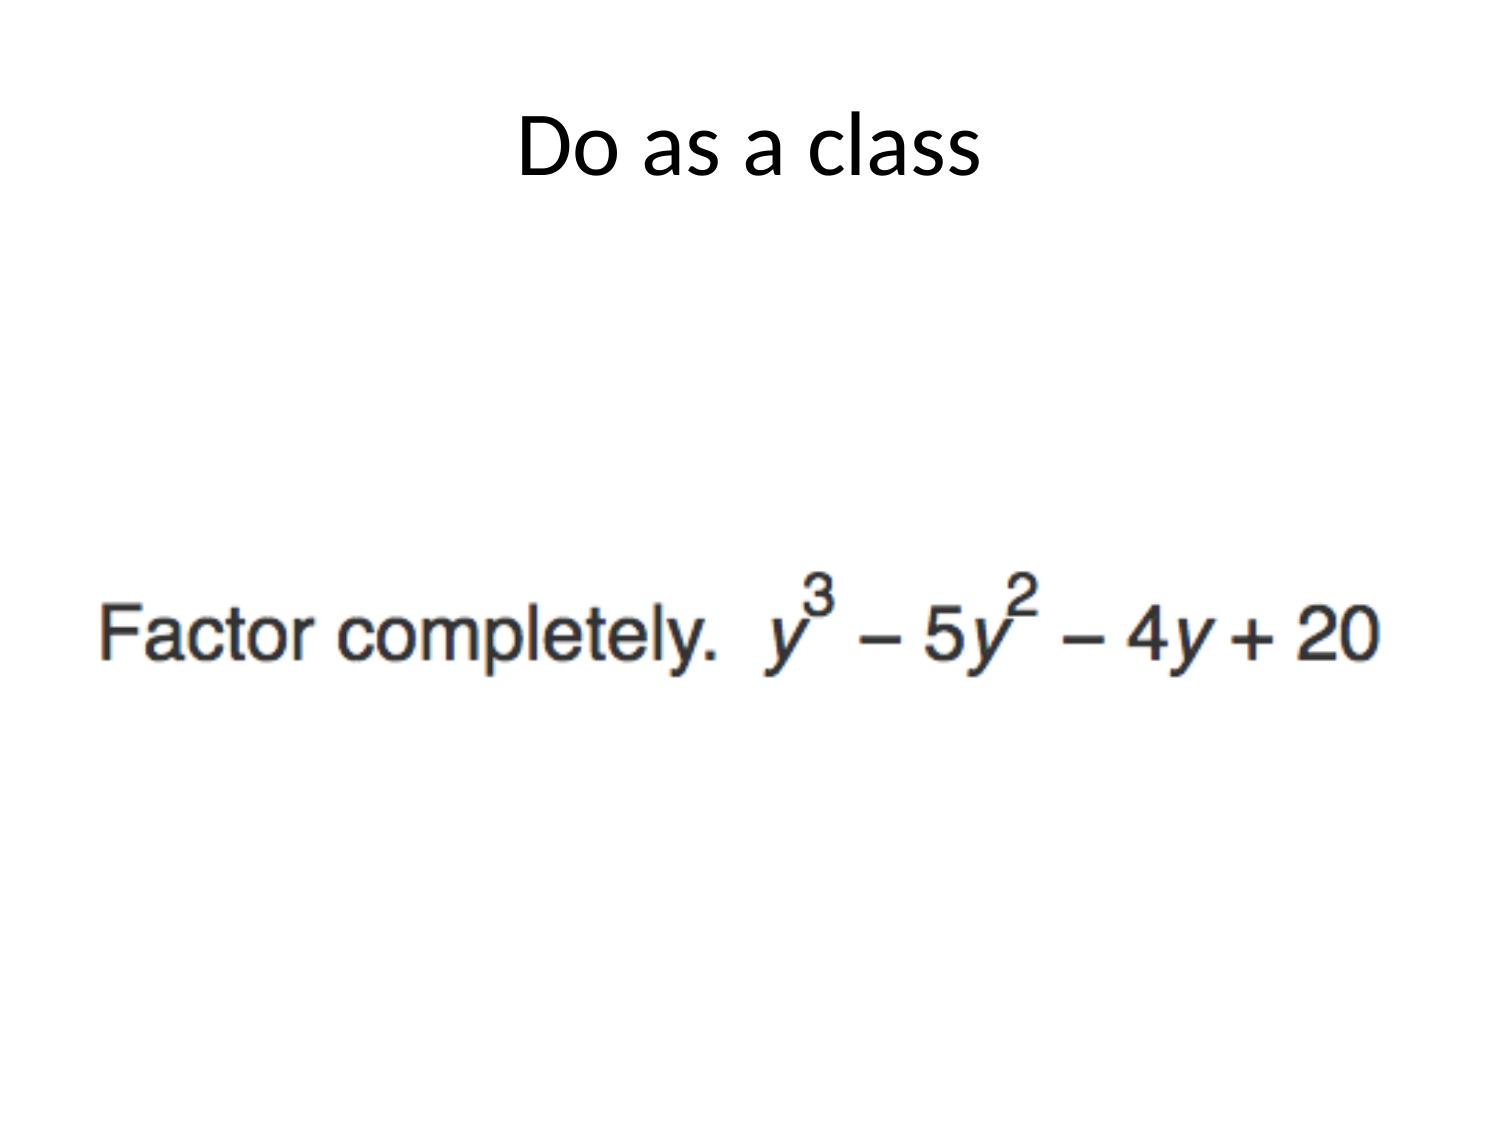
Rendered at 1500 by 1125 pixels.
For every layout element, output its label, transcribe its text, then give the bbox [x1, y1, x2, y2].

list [74, 262, 1426, 1006]
title Do as a class [75, 45, 1425, 233]
